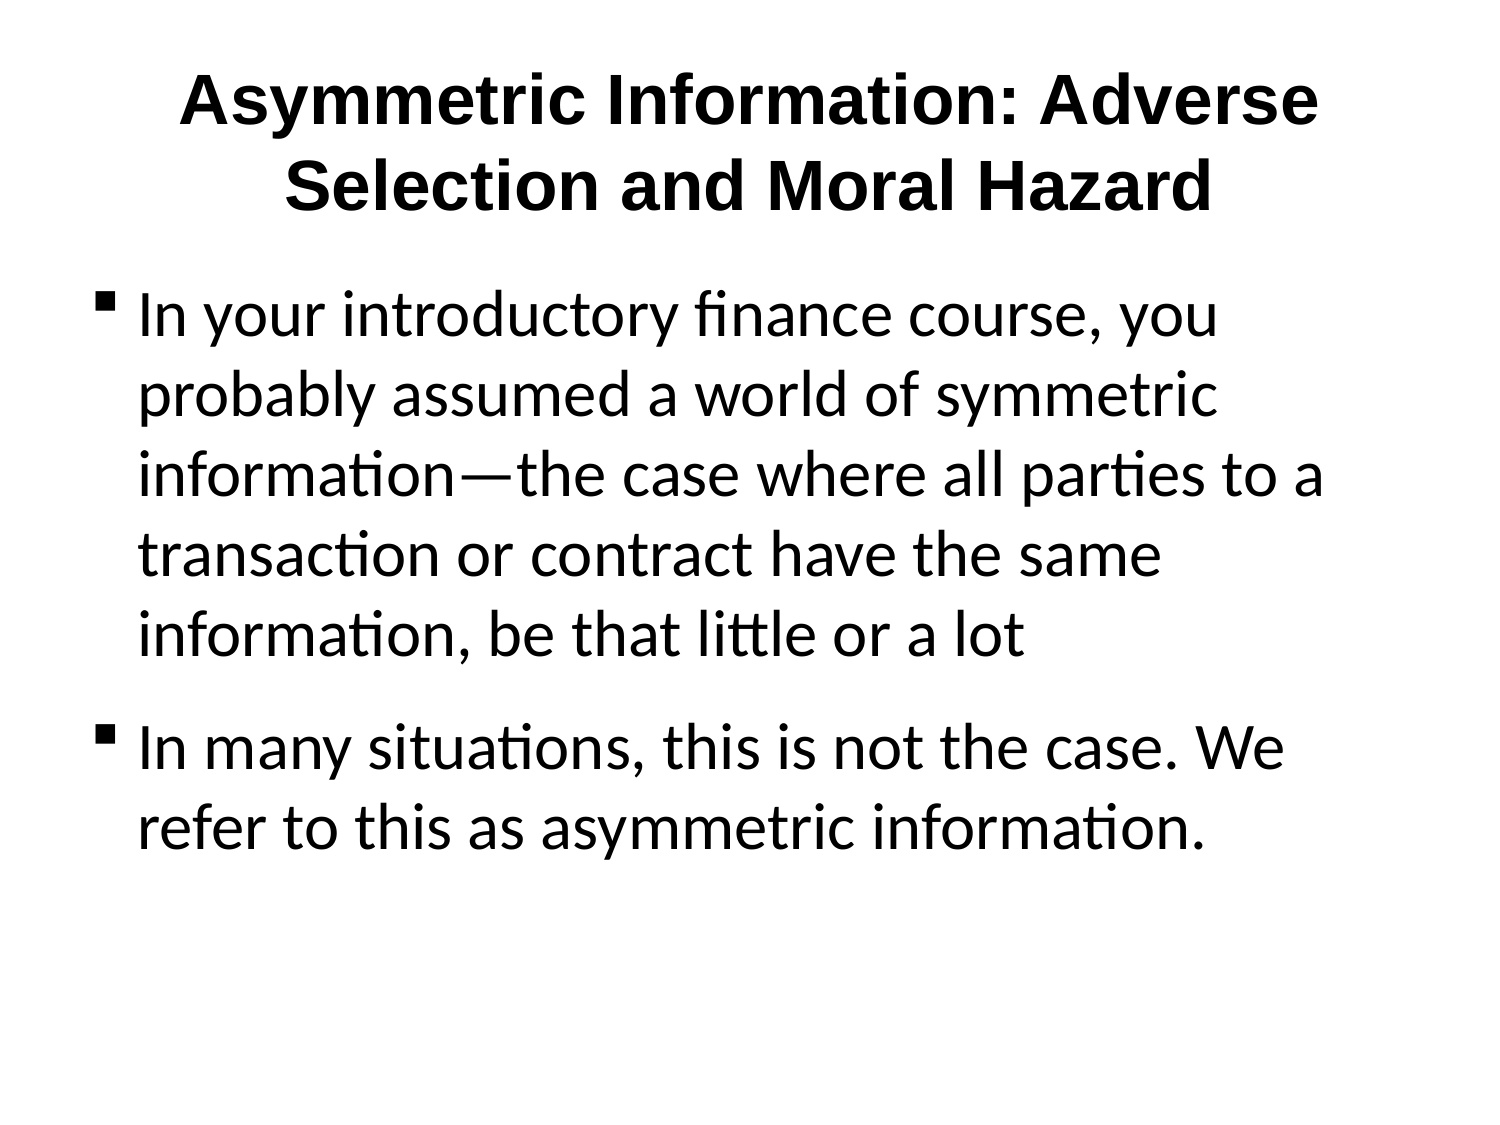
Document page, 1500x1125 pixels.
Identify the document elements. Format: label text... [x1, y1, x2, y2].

title Asymmetric Information: Adverse Selection and Moral Hazard [75, 45, 1425, 233]
list In your introductory finance course, you probably assumed a world of symmetric information—the case where all parties to a transaction or contract have the same information, be that little or a lot In many situations, this is not the case. We refer to this as asymmetric information. [75, 262, 1425, 1005]
